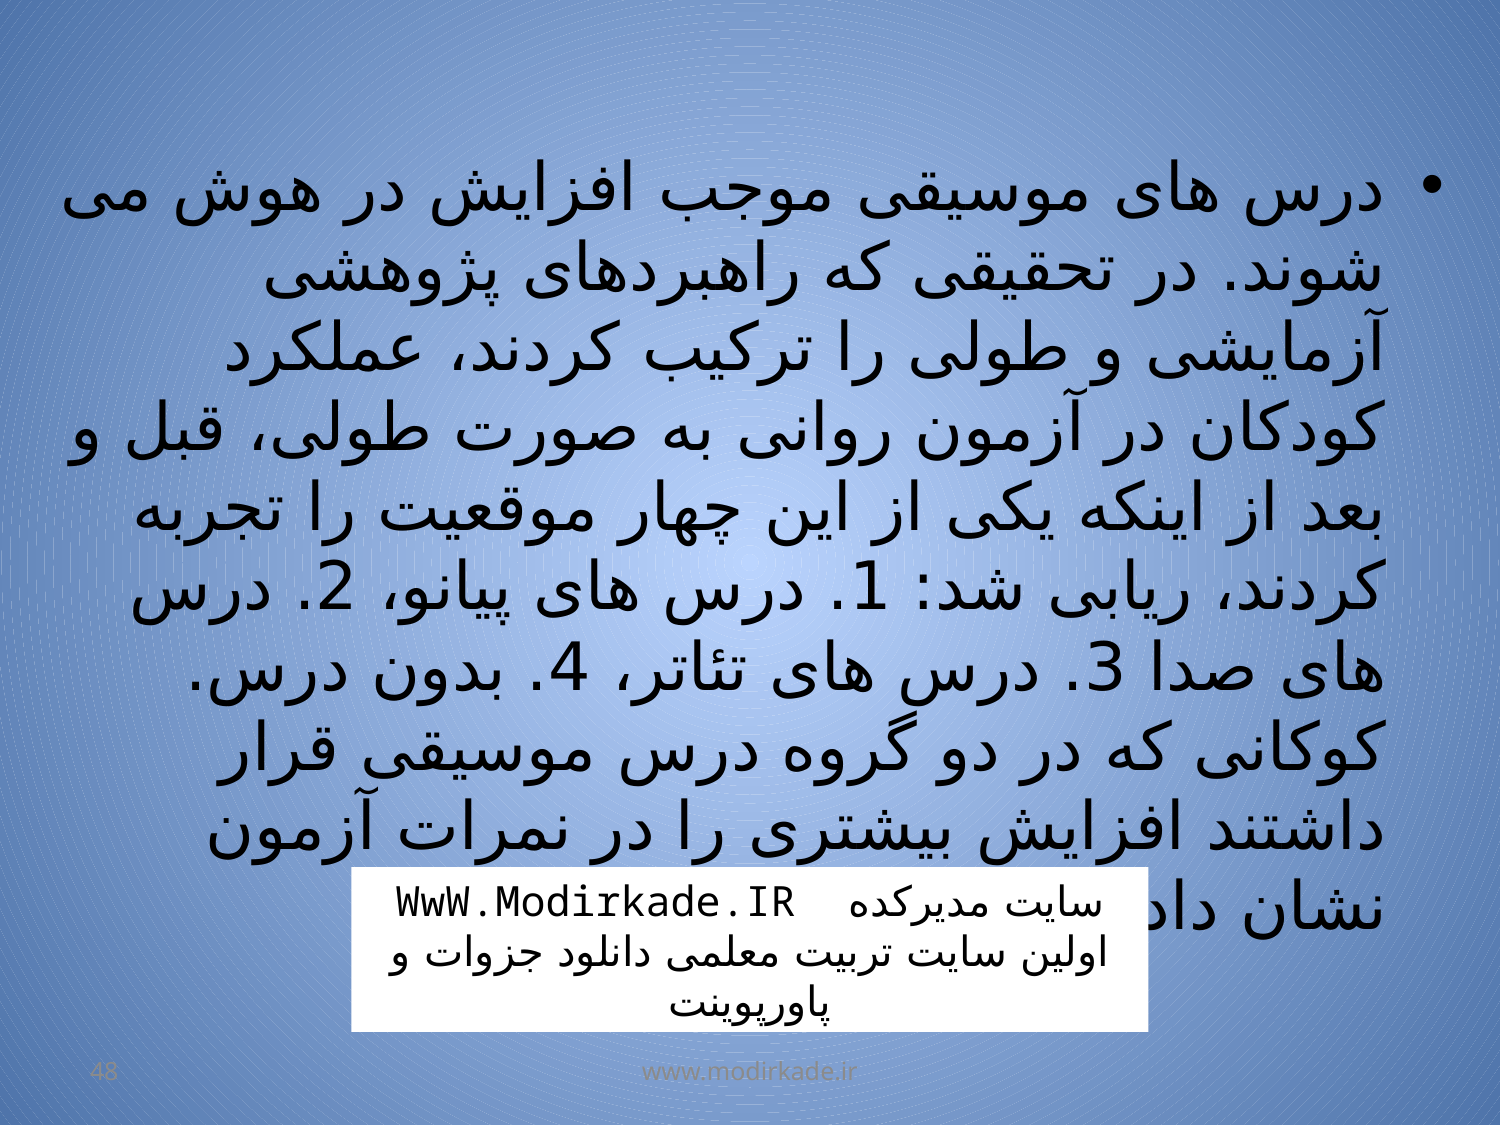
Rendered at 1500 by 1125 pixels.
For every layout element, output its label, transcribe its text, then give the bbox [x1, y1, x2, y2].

footer www.modirkade.ir [512, 1042, 988, 1103]
slide_number 48 [75, 1042, 425, 1103]
list درس های موسیقی موجب افزایش در هوش می شوند. در تحقیقی که راهبردهای پژوهشی آزمایشی و طولی را ترکیب کردند، عملکرد کودکان در آزمون روانی به صورت طولی، قبل و بعد از اینکه یکی از این چهار موقعیت را تجربه کردند، ریابی شد: 1. درس های پیانو، 2. درس های صدا 3. درس های تئاتر، 4. بدون درس. کوکانی که در دو گروه درس موسیقی قرار داشتند افزایش بیشتری را در نمرات آزمون نشان دادند. [29, 42, 1459, 1094]
text_box سایت مدیرکده WwW.Modirkade.IR اولین سایت تربیت معلمی دانلود جزوات و پاورپوینت [351, 867, 1149, 1032]
